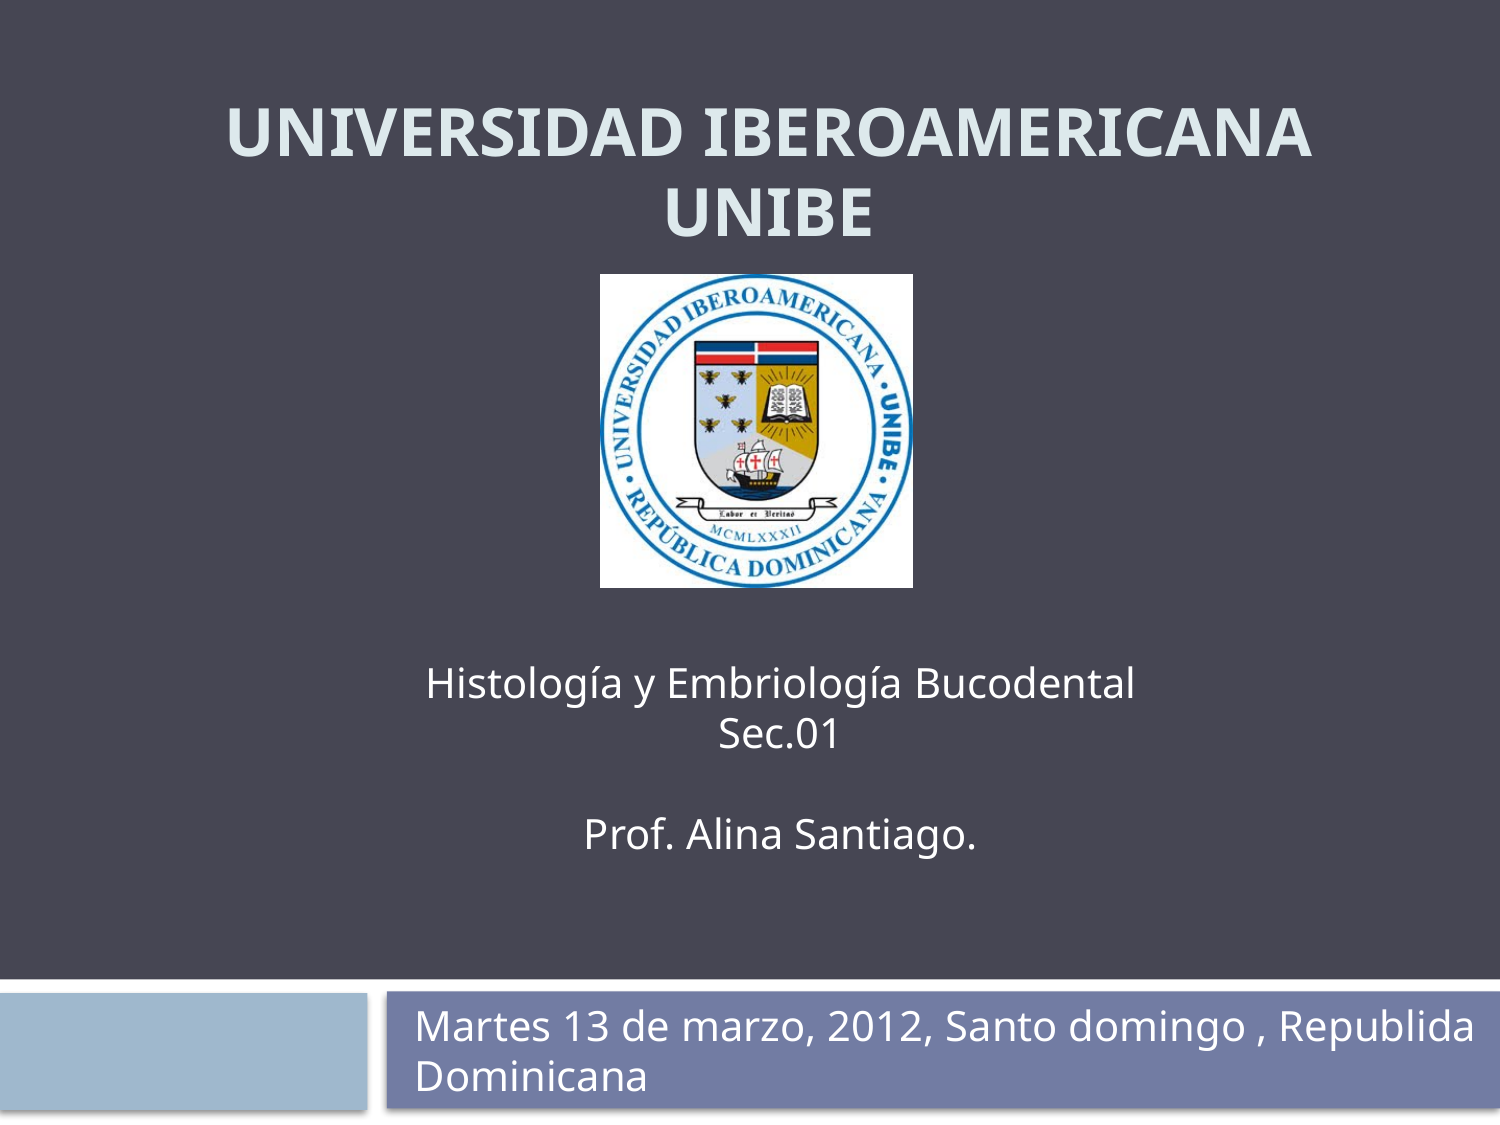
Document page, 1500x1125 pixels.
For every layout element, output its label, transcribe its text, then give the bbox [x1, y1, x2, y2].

picture [599, 274, 913, 588]
title Universidad Iberoamericana UNIBE [99, 37, 1438, 338]
text_box Histología y Embriología Bucodental Sec.01 Prof. Alina Santiago. [324, 649, 1238, 865]
subtitle Martes 13 de marzo, 2012, Santo domingo , Republida Dominicana [399, 994, 1500, 1107]
